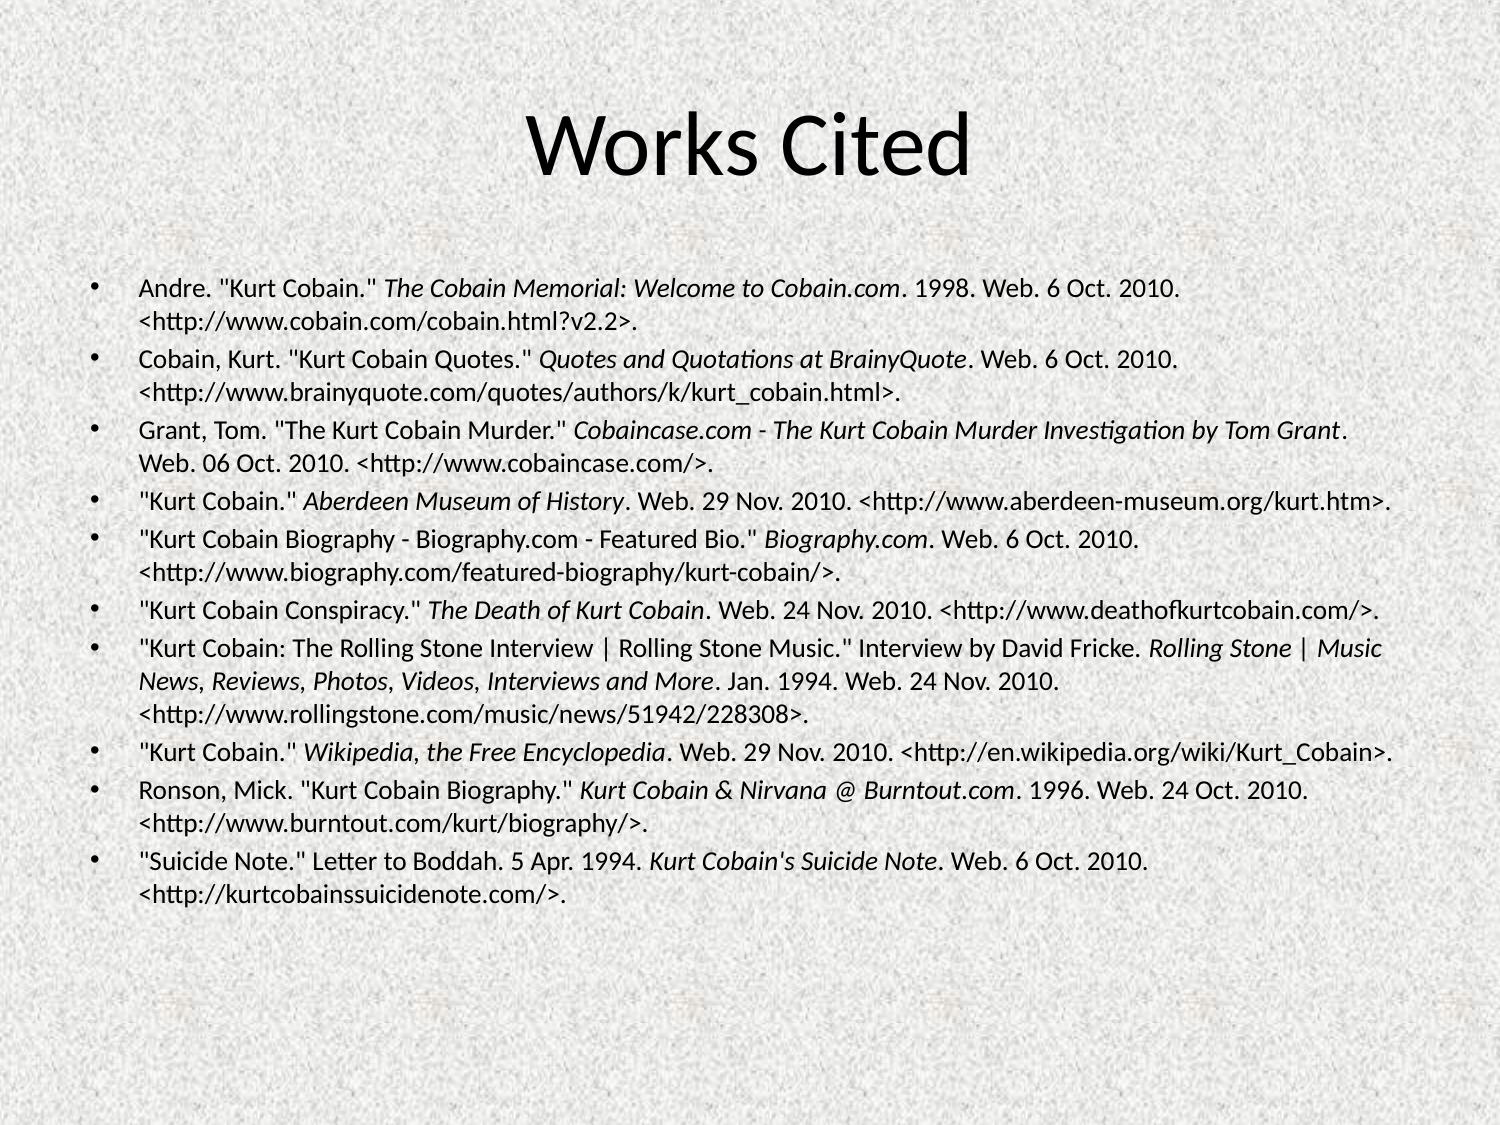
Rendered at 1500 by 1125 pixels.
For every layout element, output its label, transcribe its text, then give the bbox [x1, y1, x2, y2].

title Works Cited [75, 45, 1425, 233]
picture [0, 0, 1500, 1125]
list Andre. "Kurt Cobain." The Cobain Memorial: Welcome to Cobain.com. 1998. Web. 6 Oct. 2010. <http://www.cobain.com/cobain.html?v2.2>. Cobain, Kurt. "Kurt Cobain Quotes." Quotes and Quotations at BrainyQuote. Web. 6 Oct. 2010. <http://www.brainyquote.com/quotes/authors/k/kurt_cobain.html>. Grant, Tom. "The Kurt Cobain Murder." Cobaincase.com - The Kurt Cobain Murder Investigation by Tom Grant. Web. 06 Oct. 2010. <http://www.cobaincase.com/>. "Kurt Cobain." Aberdeen Museum of History. Web. 29 Nov. 2010. <http://www.aberdeen-museum.org/kurt.htm>. "Kurt Cobain Biography - Biography.com - Featured Bio." Biography.com. Web. 6 Oct. 2010. <http://www.biography.com/featured-biography/kurt-cobain/>. "Kurt Cobain Conspiracy." The Death of Kurt Cobain. Web. 24 Nov. 2010. <http://www.deathofkurtcobain.com/>. "Kurt Cobain: The Rolling Stone Interview | Rolling Stone Music." Interview by David Fricke. Rolling Stone | Music News, Reviews, Photos, Videos, Interviews and More. Jan. 1994. Web. 24 Nov. 2010. <http://www.rollingstone.com/music/news/51942/228308>. "Kurt Cobain." Wikipedia, the Free Encyclopedia. Web. 29 Nov. 2010. <http://en.wikipedia.org/wiki/Kurt_Cobain>. Ronson, Mick. "Kurt Cobain Biography." Kurt Cobain & Nirvana @ Burntout.com. 1996. Web. 24 Oct. 2010. <http://www.burntout.com/kurt/biography/>. "Suicide Note." Letter to Boddah. 5 Apr. 1994. Kurt Cobain's Suicide Note. Web. 6 Oct. 2010. <http://kurtcobainssuicidenote.com/>. [75, 262, 1425, 1005]
